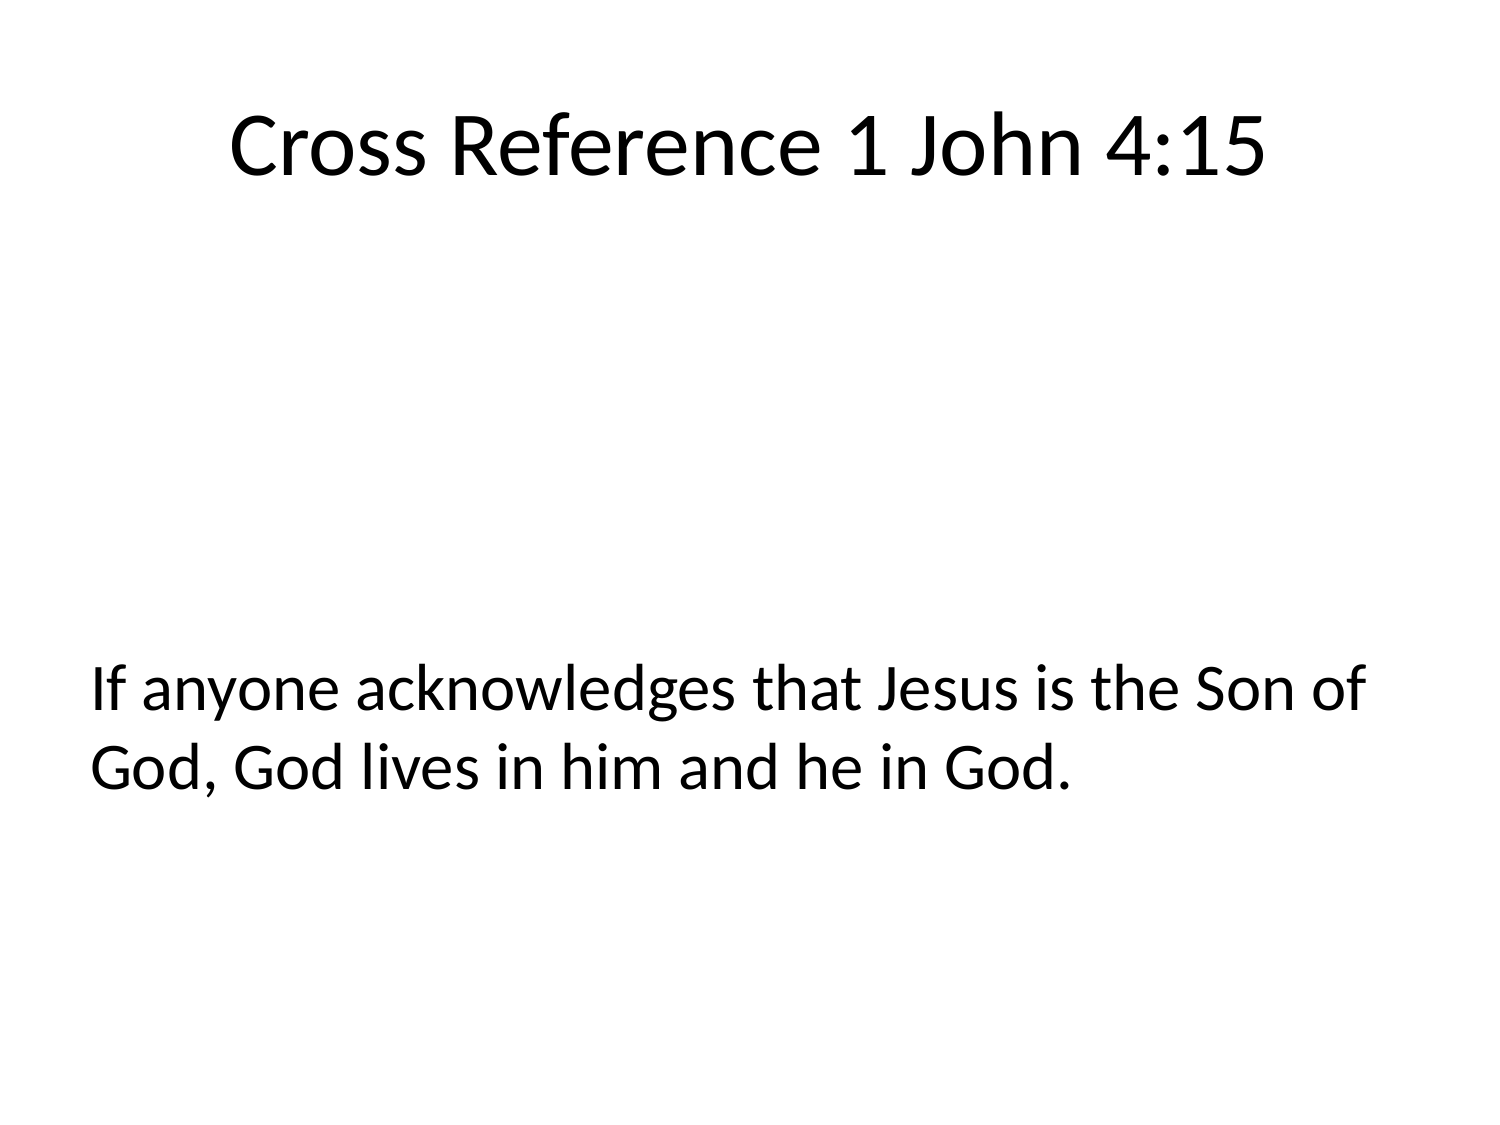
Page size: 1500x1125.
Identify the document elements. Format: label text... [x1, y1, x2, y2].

title Cross Reference 1 John 4:15 [75, 45, 1425, 233]
list If anyone acknowledges that Jesus is the Son of God, God lives in him and he in God. [75, 262, 1425, 1005]
